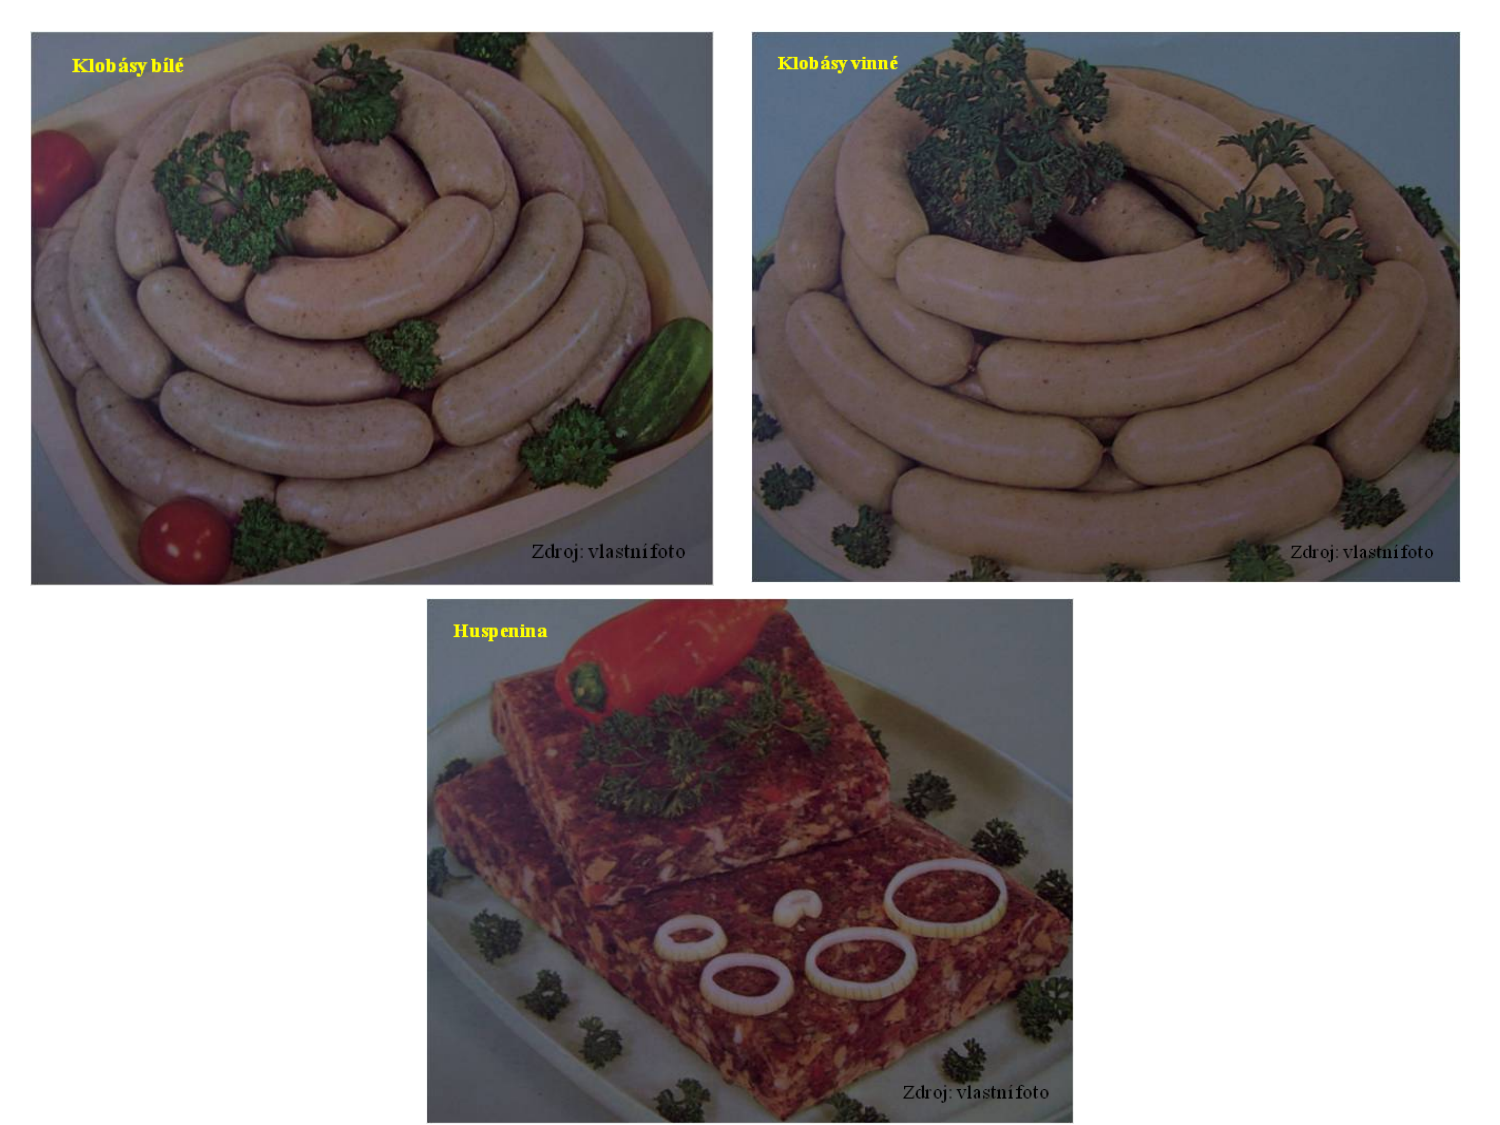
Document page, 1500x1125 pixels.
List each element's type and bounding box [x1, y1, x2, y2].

picture [424, 597, 1075, 1125]
picture [29, 30, 715, 587]
picture [749, 30, 1463, 585]
